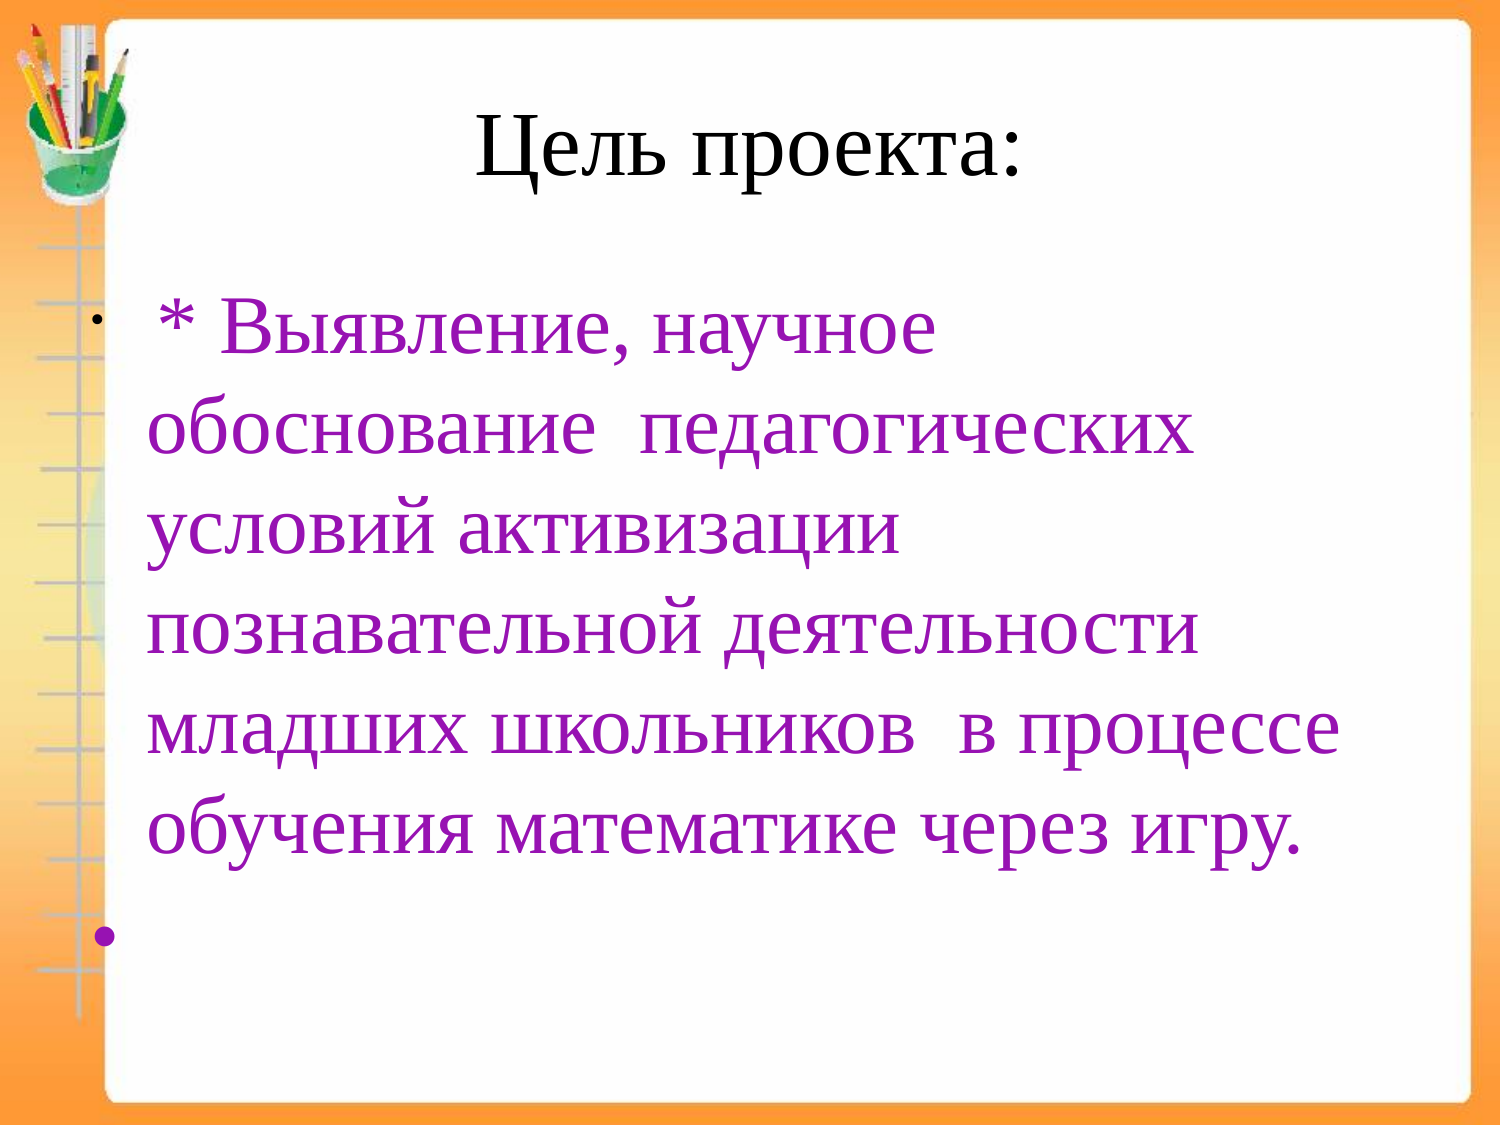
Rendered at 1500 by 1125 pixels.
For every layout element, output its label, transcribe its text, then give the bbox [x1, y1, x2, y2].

list * Выявление, научное обоснование педагогических условий активизации познавательной деятельности младших школьников в процессе обучения математике через игру. [75, 262, 1425, 1005]
picture [0, 0, 1500, 1125]
title Цель проекта: [75, 45, 1425, 233]
